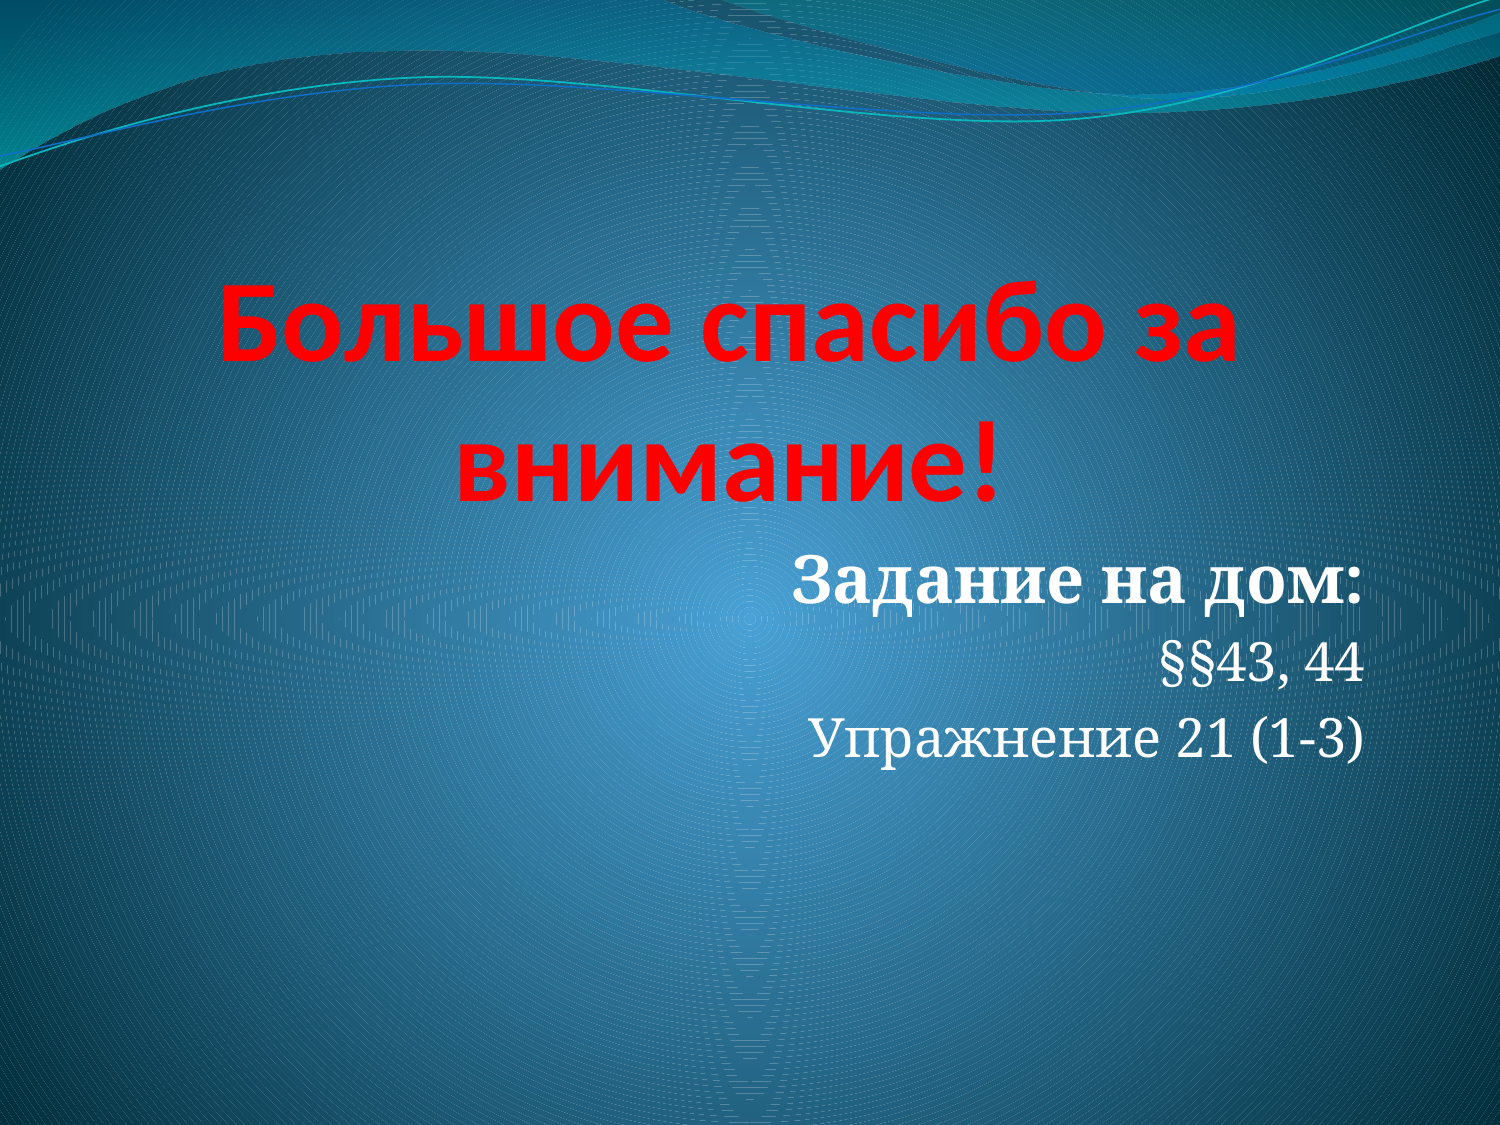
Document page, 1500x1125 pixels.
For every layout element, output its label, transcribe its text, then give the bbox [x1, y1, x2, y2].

subtitle Задание на дом: §§43, 44 Упражнение 21 (1-3) [87, 529, 1376, 818]
title Большое спасибо за внимание! [87, 224, 1376, 525]
